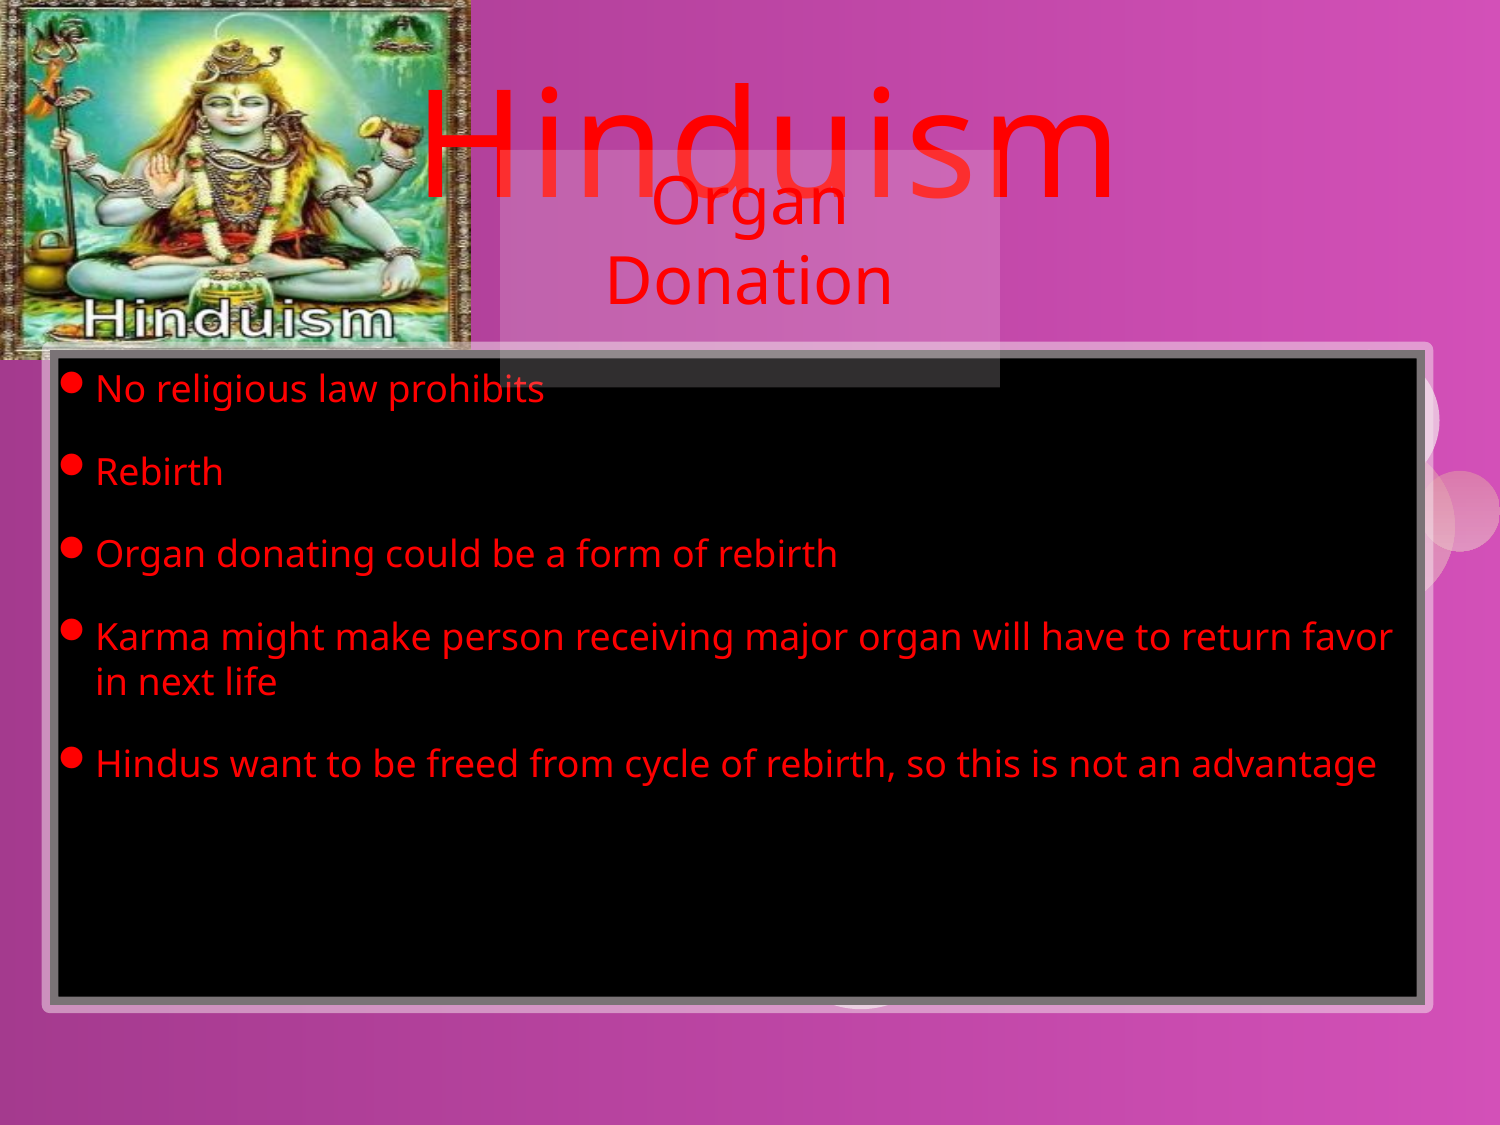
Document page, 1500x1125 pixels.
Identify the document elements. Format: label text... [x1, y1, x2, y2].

title Hinduism [473, 44, 1463, 236]
list No religious law prohibits Rebirth Organ donating could be a form of rebirth Karma might make person receiving major organ will have to return favor in next life Hindus want to be freed from cycle of rebirth, so this is not an advantage [42, 342, 1433, 1013]
list Organ Donation [500, 149, 1000, 388]
picture [0, 0, 473, 362]
